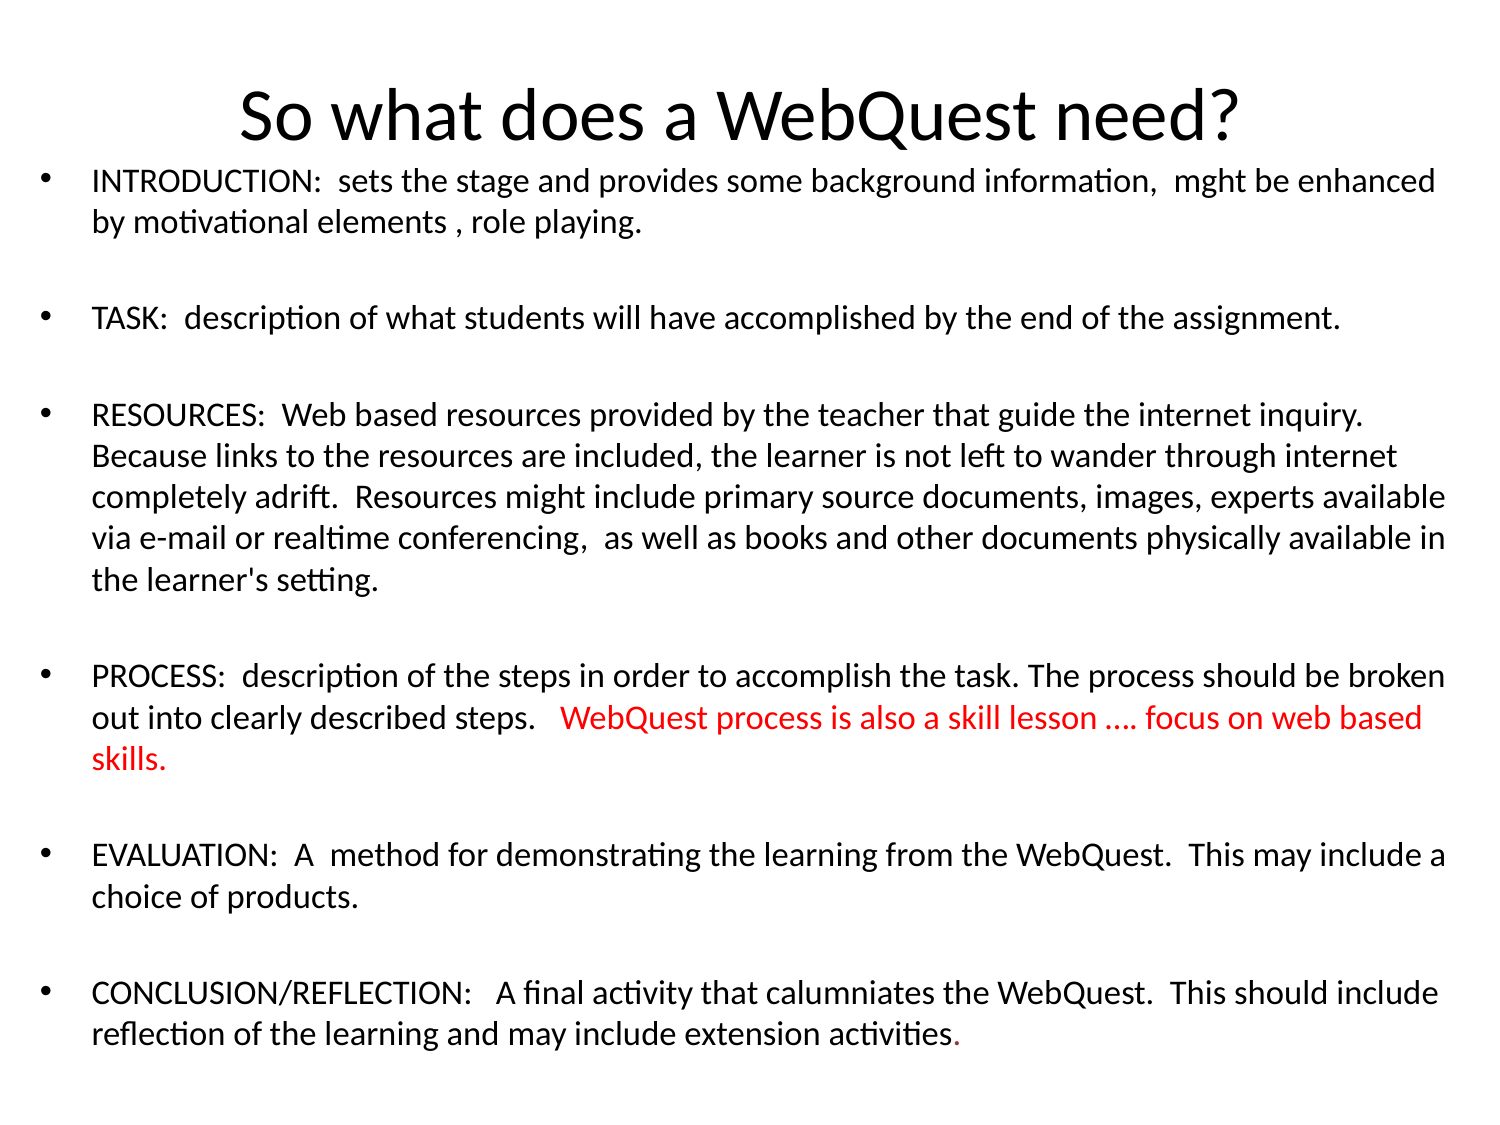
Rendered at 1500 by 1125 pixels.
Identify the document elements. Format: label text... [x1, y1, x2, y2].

title So what does a WebQuest need? [75, 45, 1425, 149]
list INTRODUCTION: sets the stage and provides some background information, mght be enhanced by motivational elements , role playing. TASK: description of what students will have accomplished by the end of the assignment. RESOURCES: Web based resources provided by the teacher that guide the internet inquiry. Because links to the resources are included, the learner is not left to wander through internet completely adrift. Resources might include primary source documents, images, experts available via e-mail or realtime conferencing, as well as books and other documents physically available in the learner's setting. PROCESS: description of the steps in order to accomplish the task. The process should be broken out into clearly described steps. WebQuest process is also a skill lesson …. focus on web based skills. EVALUATION: A method for demonstrating the learning from the WebQuest. This may include a choice of products. CONCLUSION/REFLECTION: A final activity that calumniates the WebQuest. This should include reflection of the learning and may include extension activities. [24, 149, 1463, 1075]
